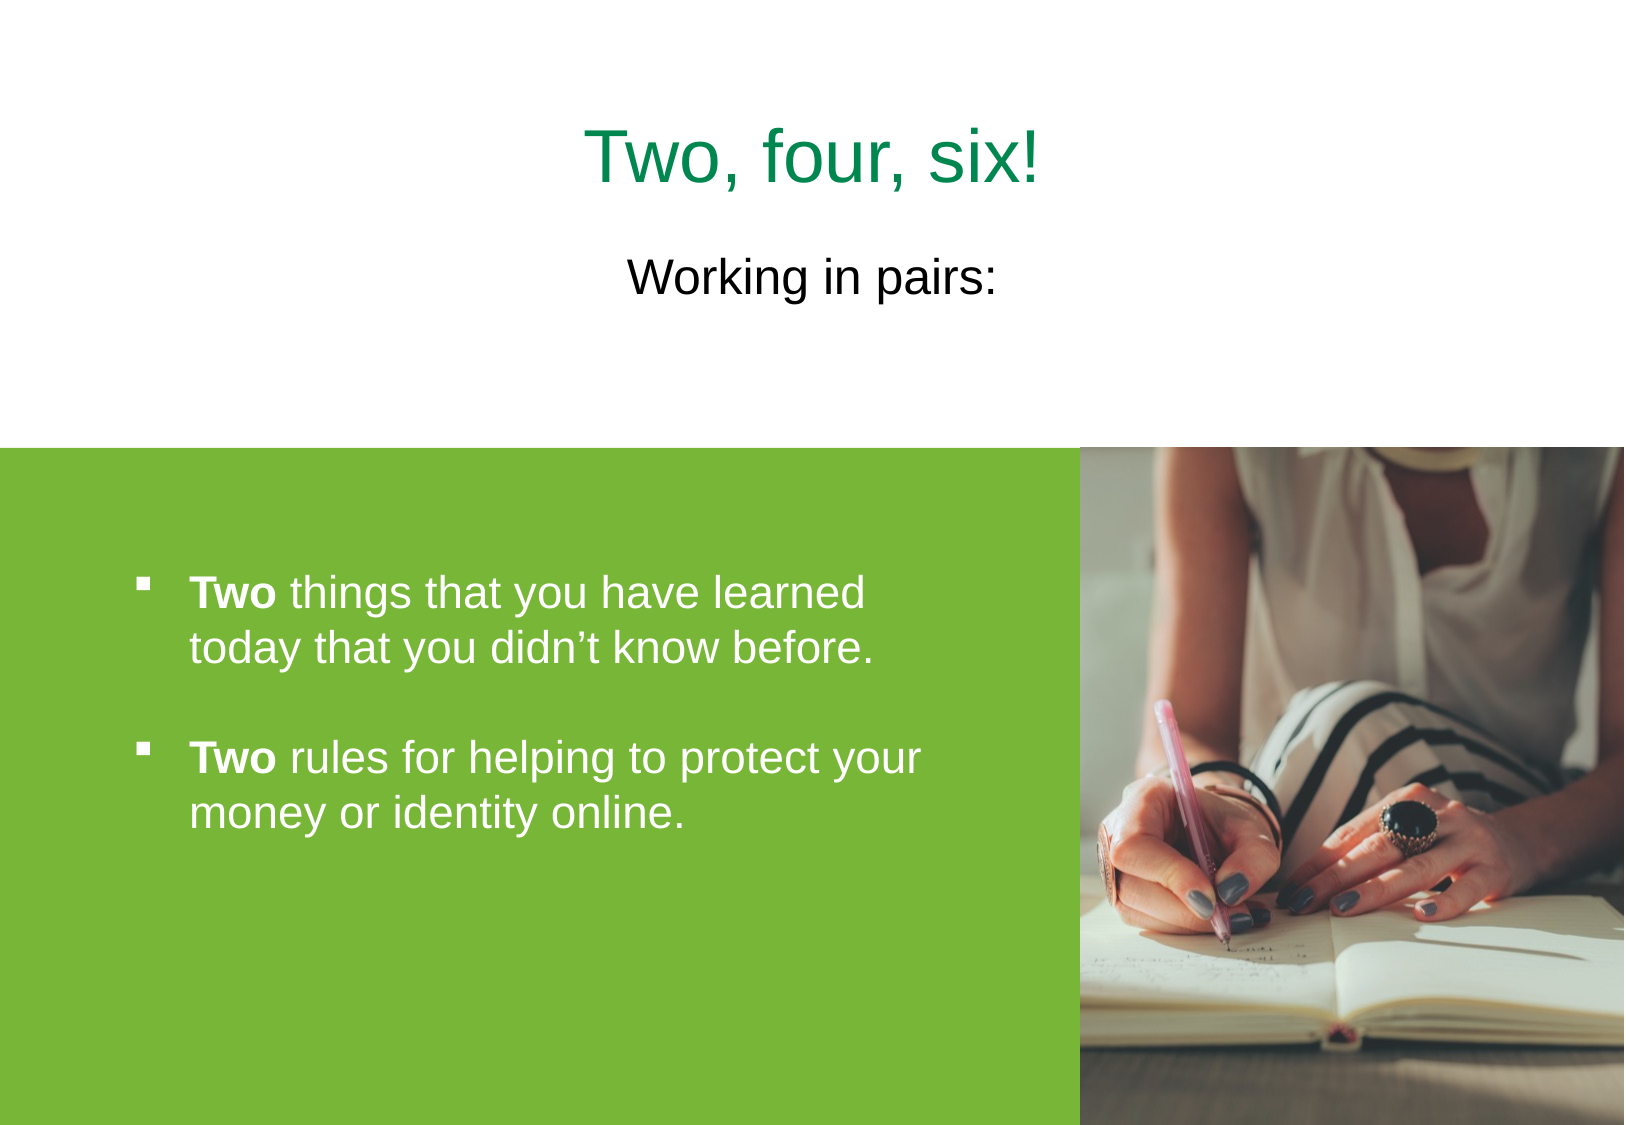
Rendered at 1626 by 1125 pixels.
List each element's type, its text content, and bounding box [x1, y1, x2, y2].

text_box Two things that you have learned today that you didn’t know before. Two rules for helping to protect your money or identity online. [118, 555, 959, 845]
text_box [0, 446, 1081, 1125]
text_box Working in pairs: [0, 244, 1625, 305]
picture [1080, 447, 1625, 1125]
title Two, four, six! [0, 118, 1625, 199]
